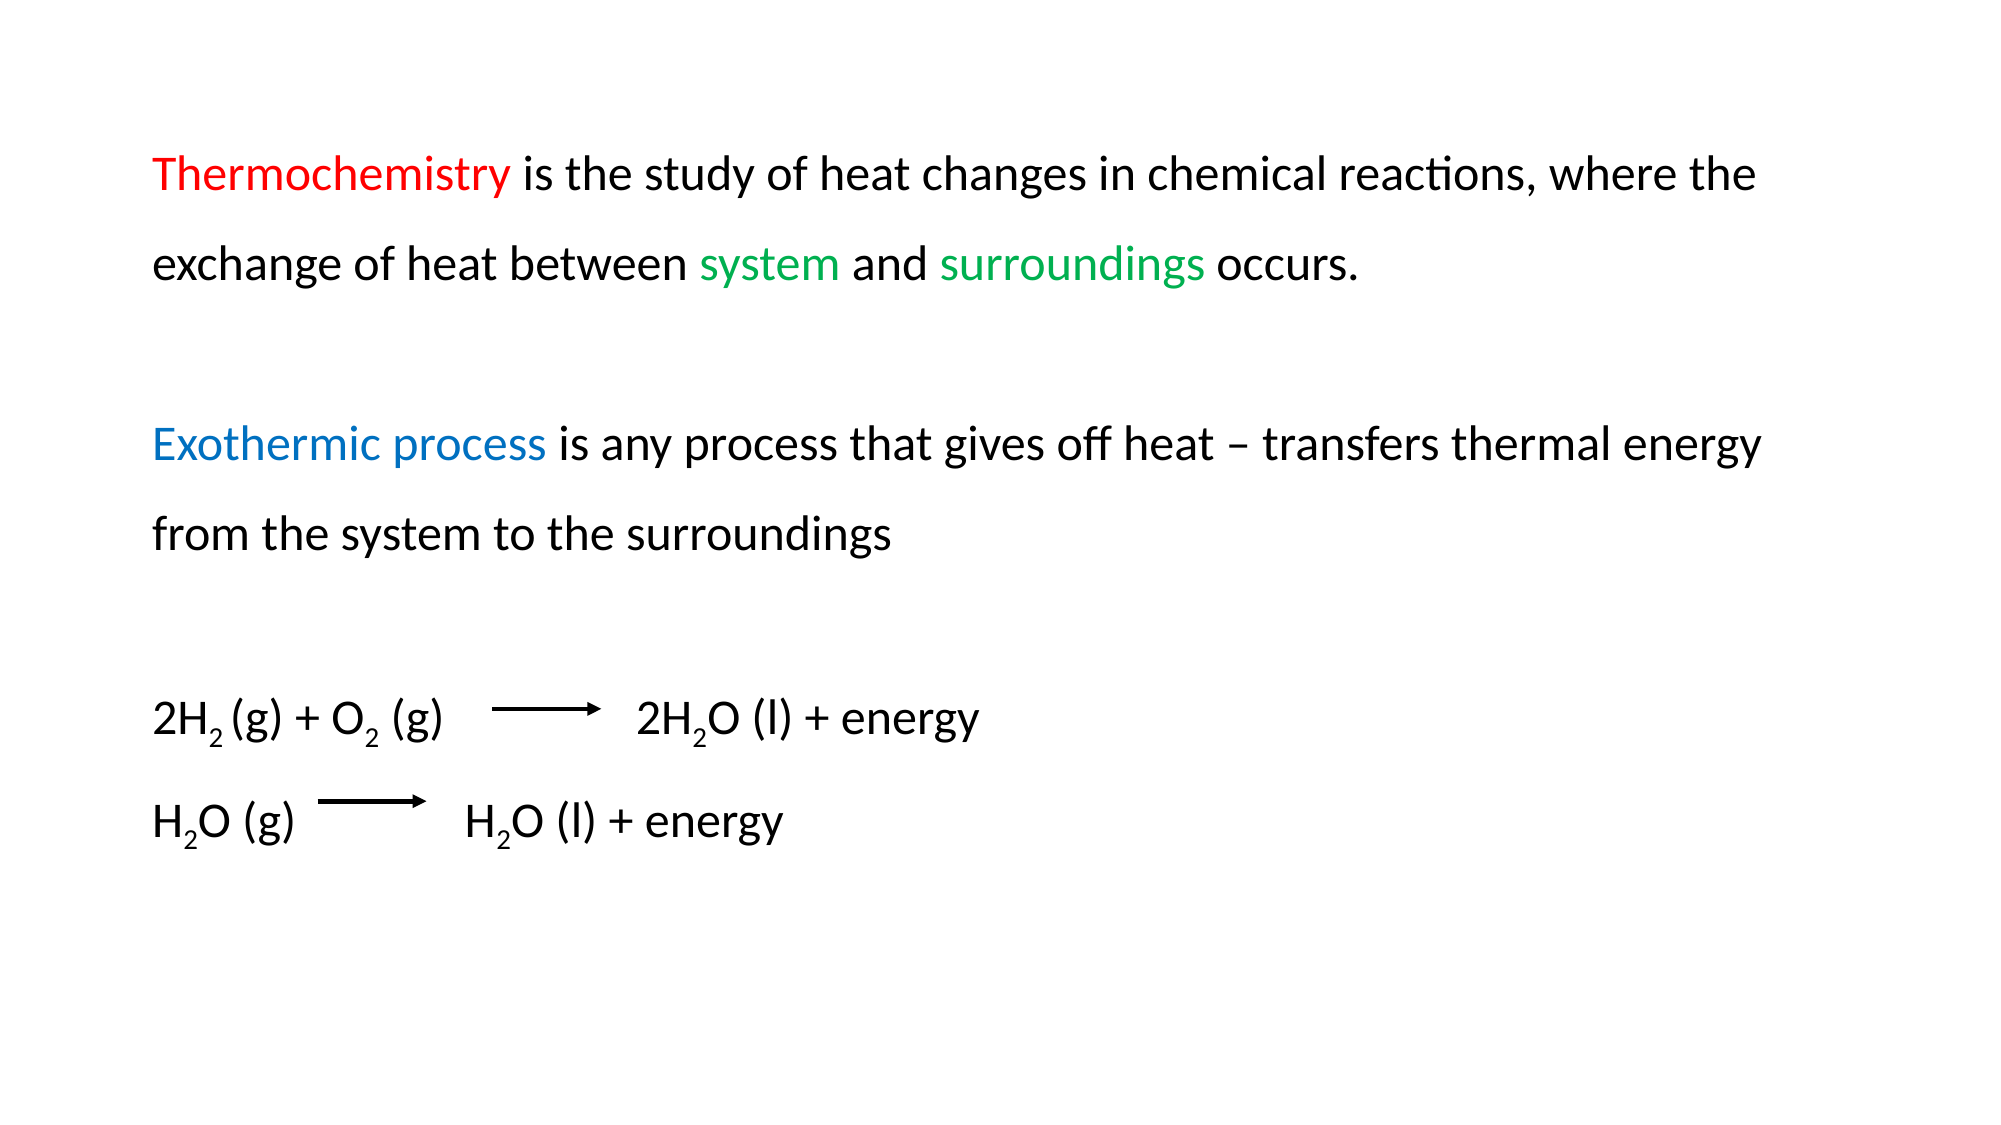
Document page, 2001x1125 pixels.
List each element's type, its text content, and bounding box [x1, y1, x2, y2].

text_box Thermochemistry is the study of heat changes in chemical reactions, where the exchange of heat between system and surroundings occurs. Exothermic process is any process that gives off heat – transfers thermal energy from the system to the surroundings 2H2 (g) + O2 (g) 2H2O (l) + energy H2O (g) H2O (l) + energy [137, 103, 1843, 923]
